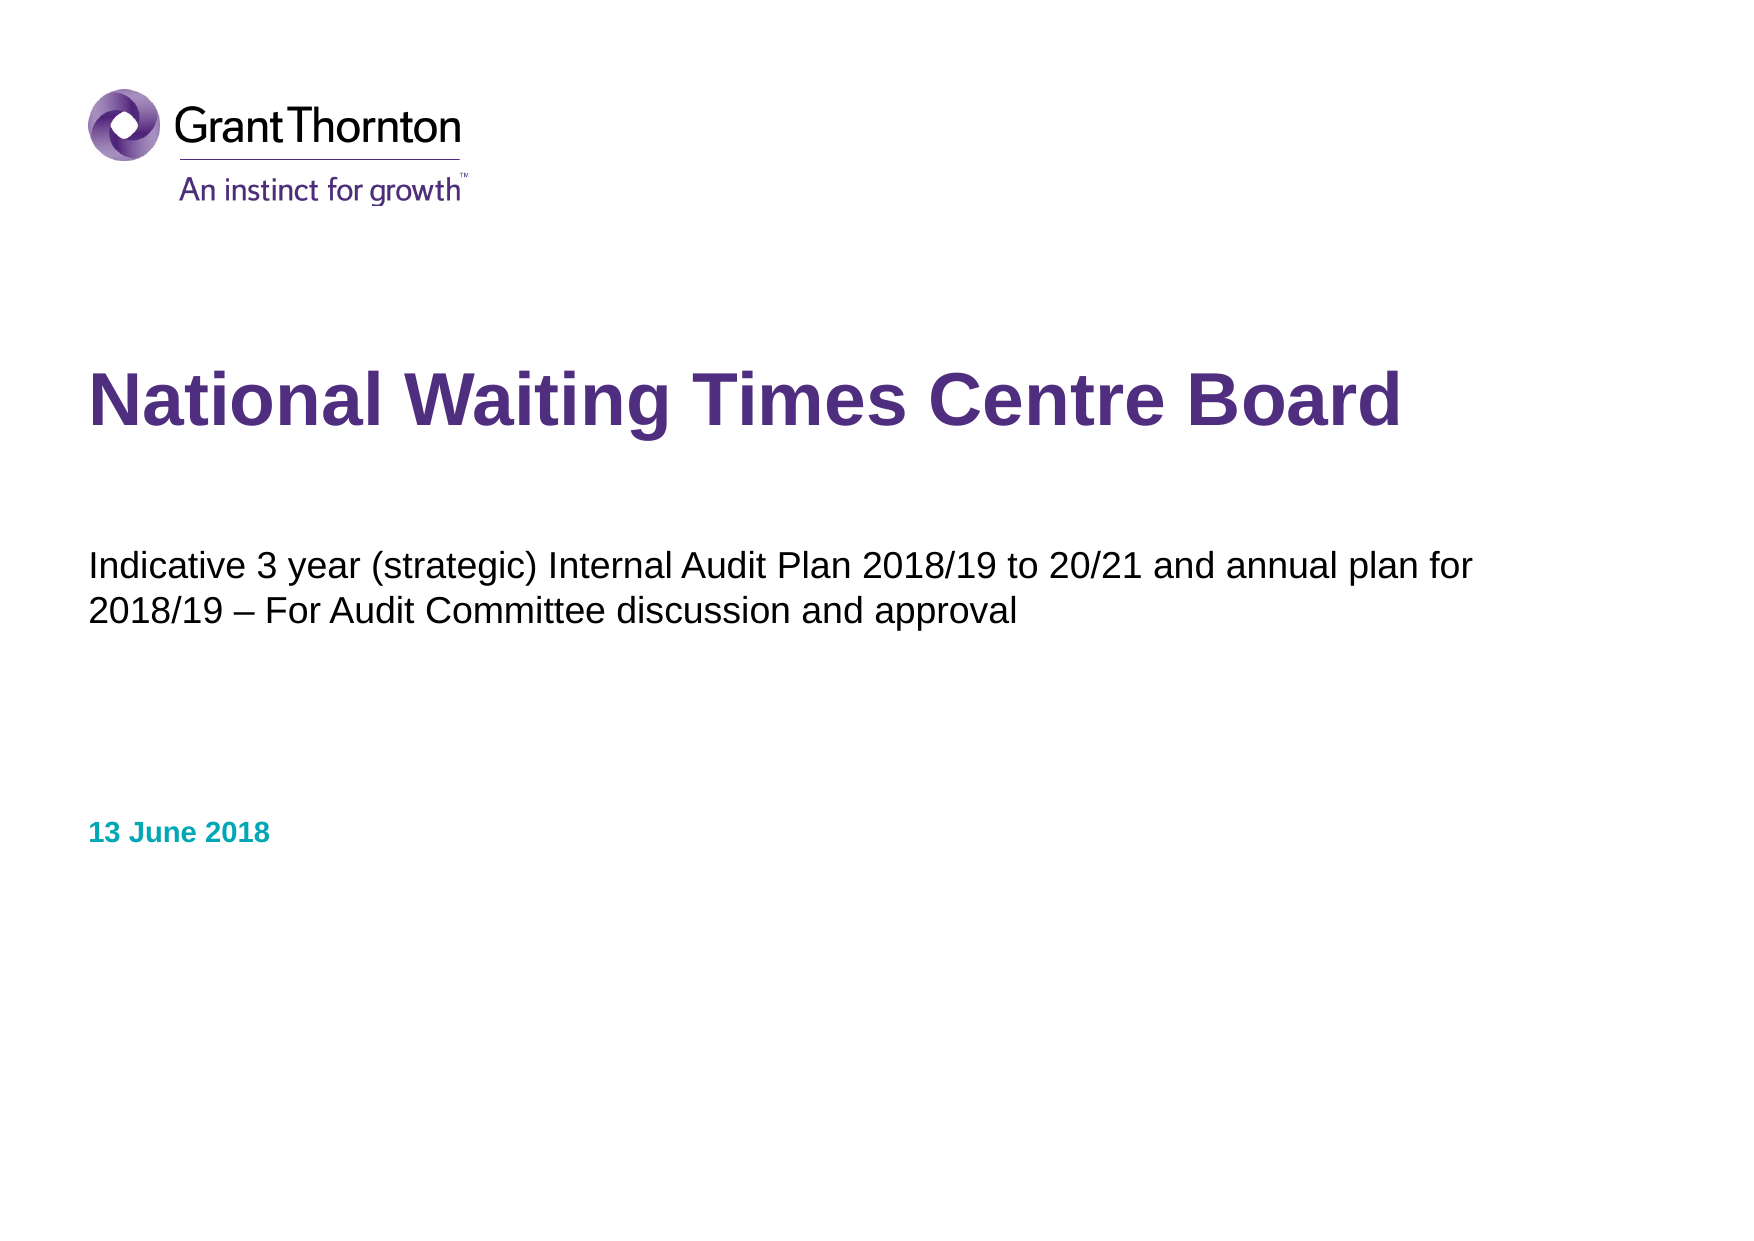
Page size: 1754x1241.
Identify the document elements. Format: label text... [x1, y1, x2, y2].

picture [88, 89, 160, 161]
list National Waiting Times Centre Board Indicative 3 year (strategic) Internal Audit Plan 2018/19 to 20/21 and annual plan for 2018/19 – For Audit Committee discussion and approval 13 June 2018 [88, 360, 1552, 656]
